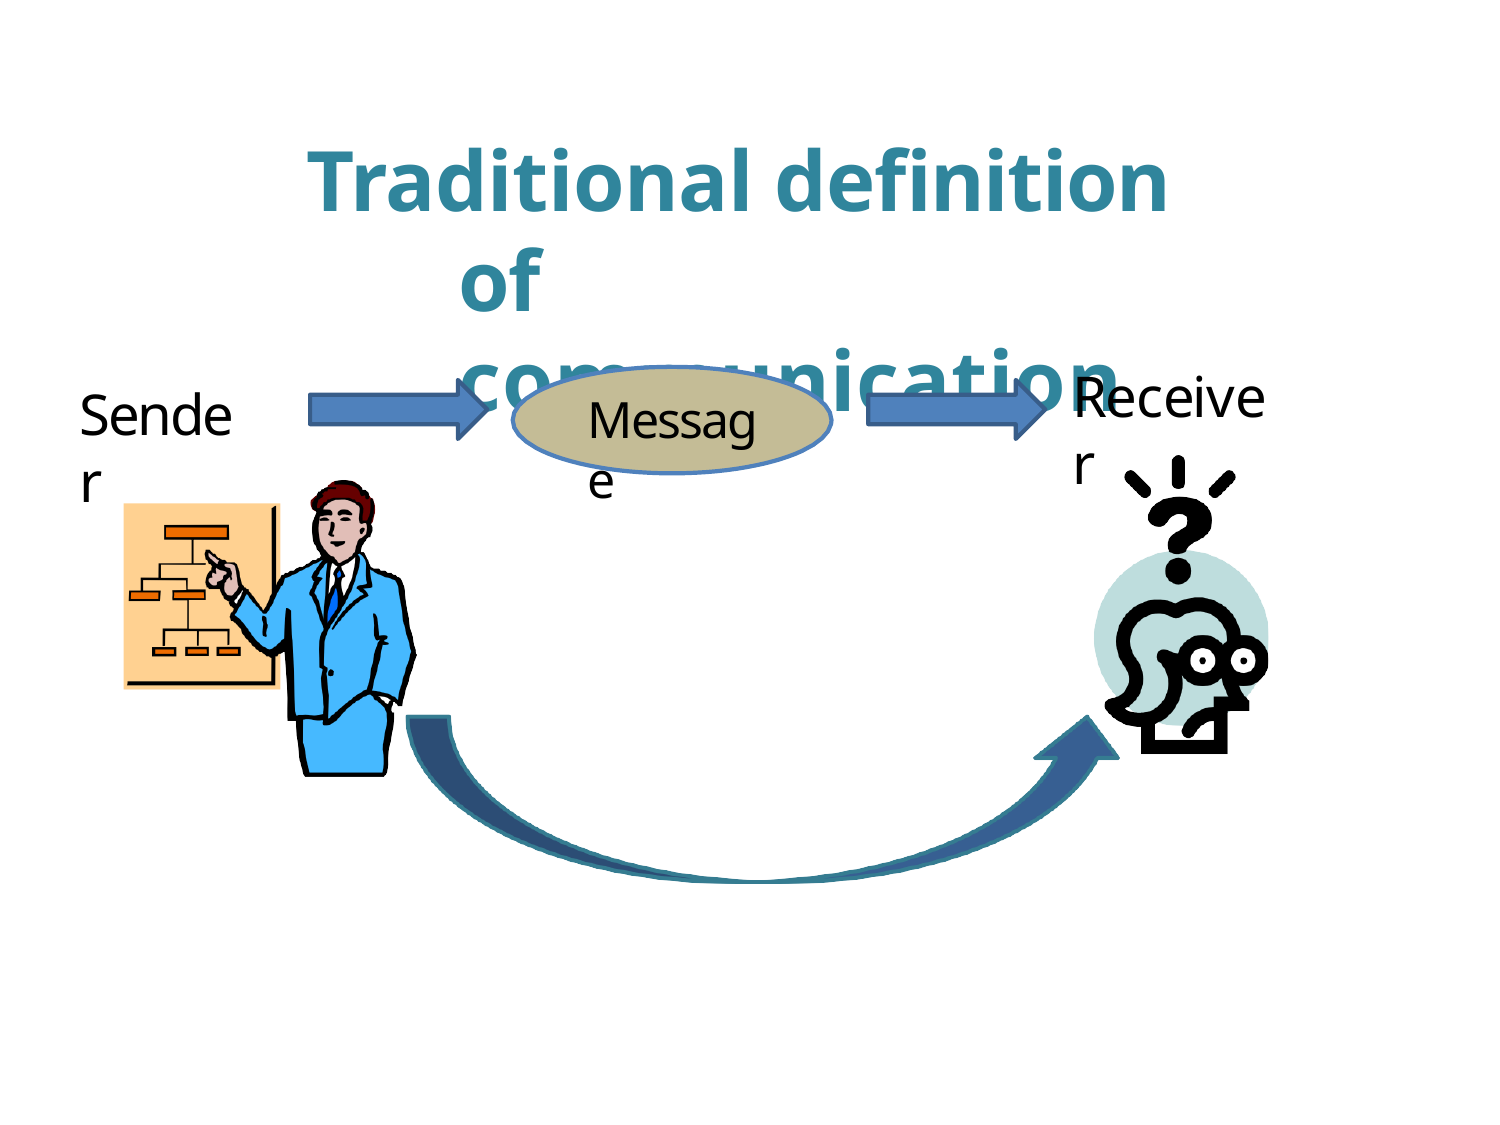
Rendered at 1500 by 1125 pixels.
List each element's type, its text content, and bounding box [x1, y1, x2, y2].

text_box [310, 379, 488, 439]
text_box [123, 470, 1269, 884]
text_box [512, 366, 832, 465]
title Traditional definition of communication [304, 125, 1223, 428]
text_box Message [585, 386, 759, 470]
text_box Receiver [1070, 358, 1273, 496]
text_box [1171, 455, 1185, 490]
text_box [868, 379, 1046, 439]
text_box Sender [77, 376, 241, 514]
